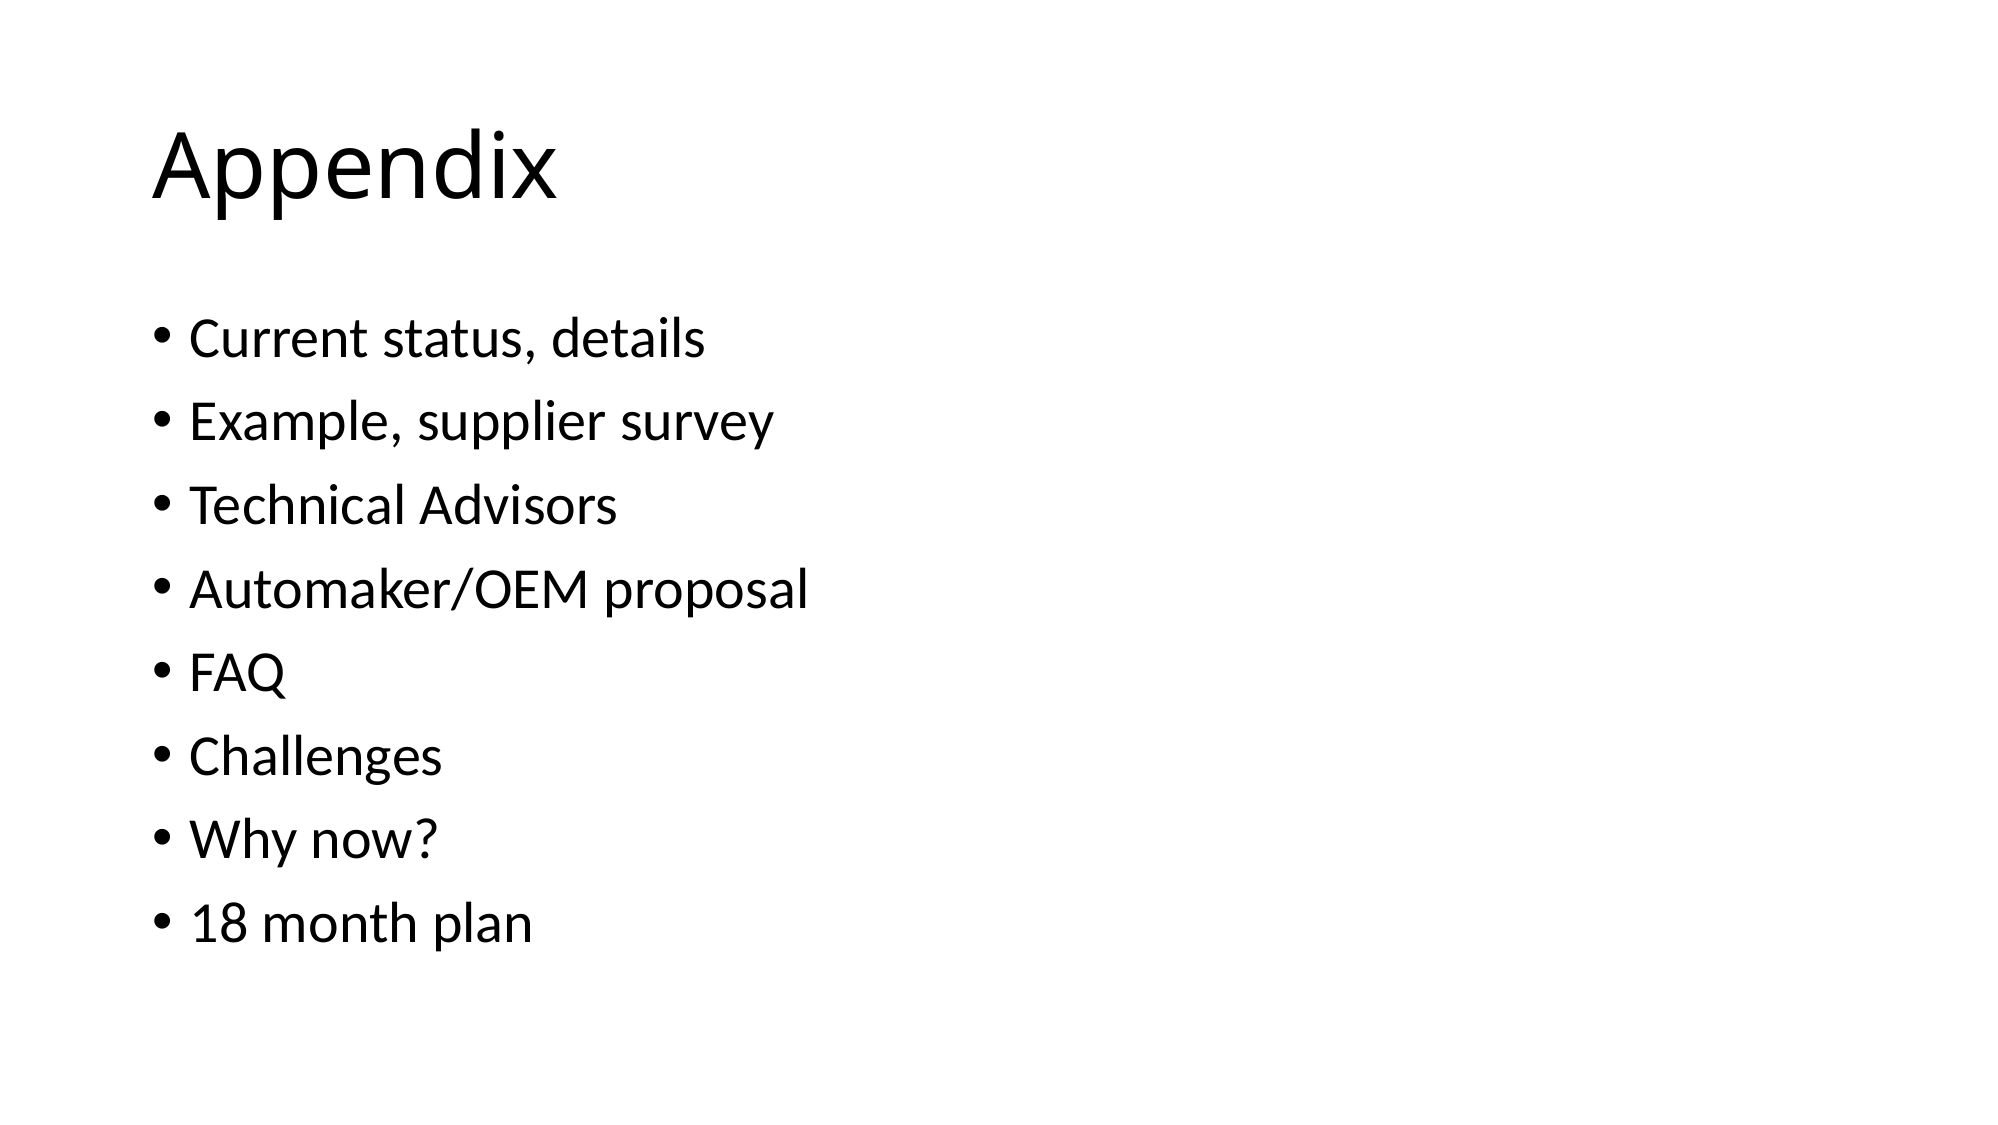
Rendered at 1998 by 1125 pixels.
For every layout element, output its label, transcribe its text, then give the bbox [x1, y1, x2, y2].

list Current status, details Example, supplier survey Technical Advisors Automaker/OEM proposal FAQ Challenges Why now? 18 month plan [137, 299, 987, 1014]
title Appendix [137, 59, 1861, 278]
